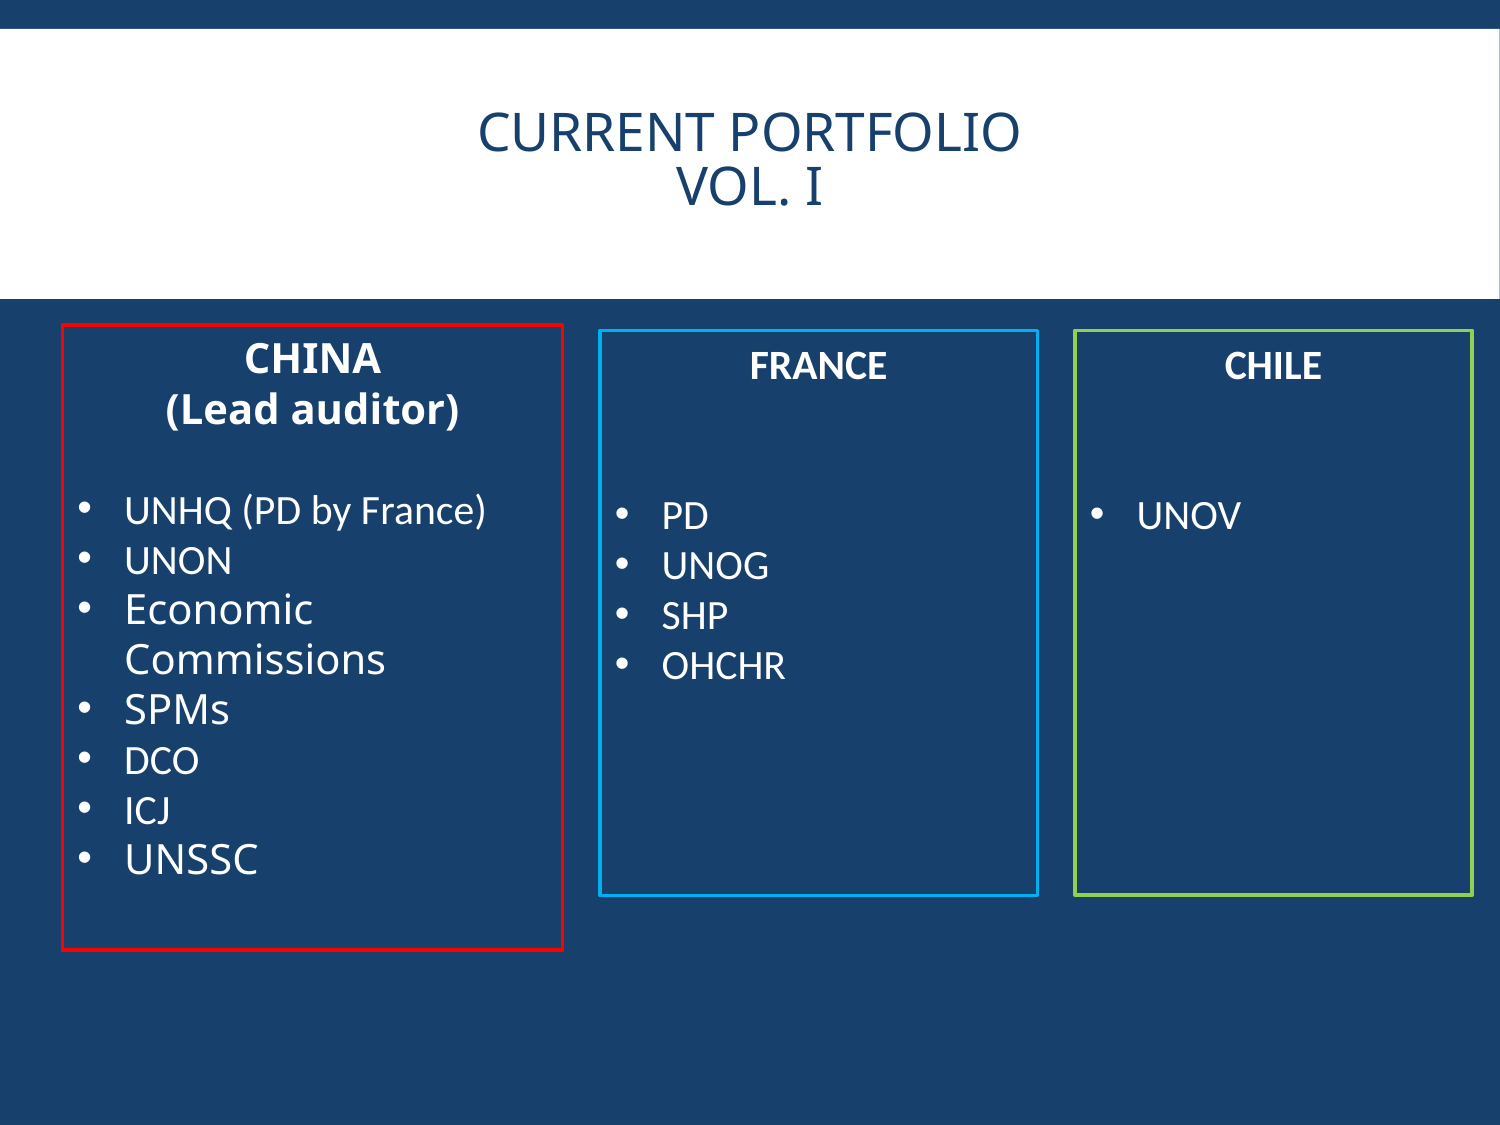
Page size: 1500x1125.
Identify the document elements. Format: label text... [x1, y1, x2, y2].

text_box FRANCE PD UNOG SHP OHCHR [599, 330, 1038, 896]
text_box CHINA (Lead auditor) UNHQ (PD by France) UNON Economic Commissions SPMs DCO ICJ UNSSC [62, 324, 563, 950]
text_box CHILE UNOV [1074, 330, 1473, 896]
title Current portfolio vol. i [0, 99, 1500, 225]
